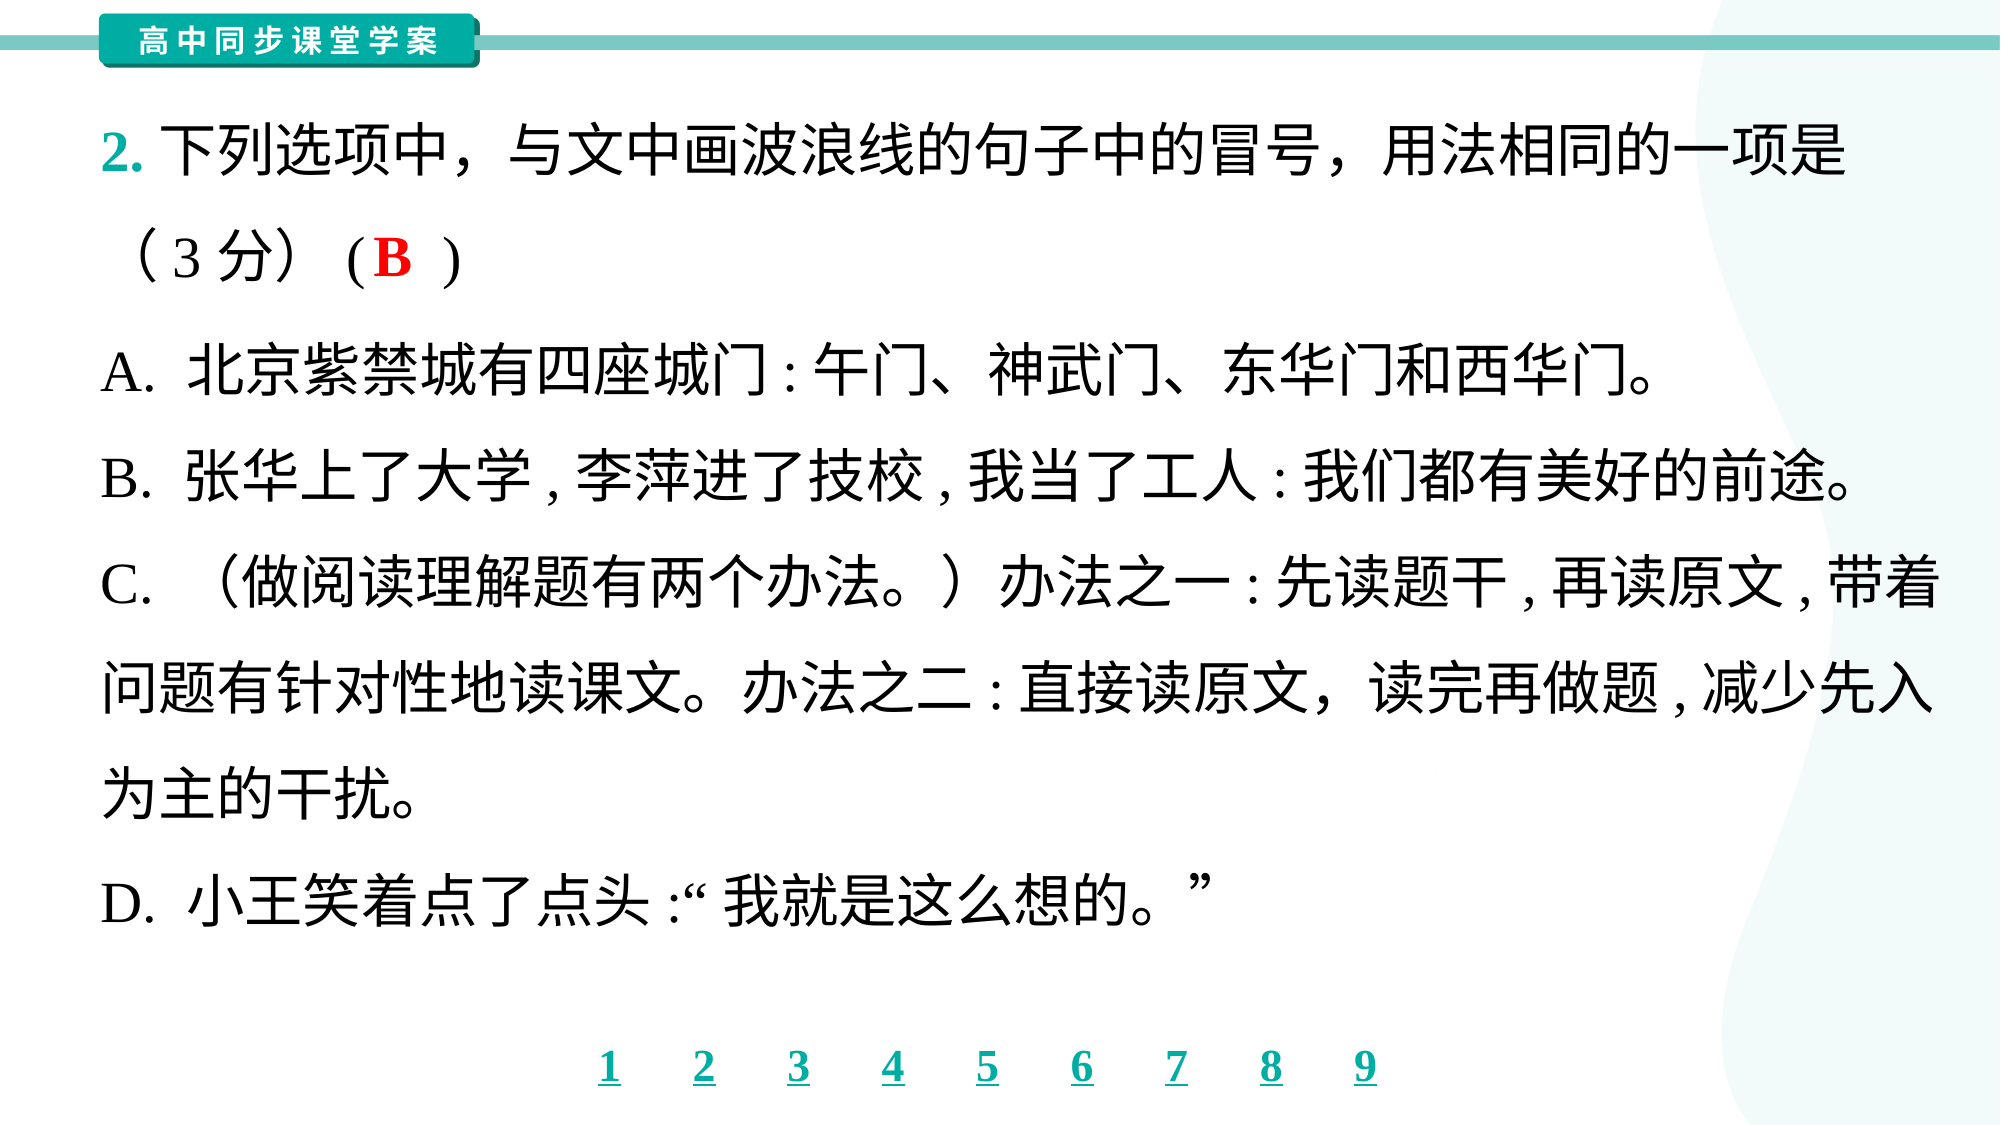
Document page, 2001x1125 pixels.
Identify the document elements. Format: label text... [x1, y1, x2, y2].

text_box 2.下列选项中，与文中画波浪线的句子中的冒号，用法相同的一项是 （3分）( ) [100, 76, 1899, 290]
picture [0, 0, 2000, 1125]
text_box B [352, 184, 434, 289]
text_box A. 北京紫禁城有四座城门:午门、神武门、东华门和西华门。 B. 张华上了大学,李萍进了技校,我当了工人:我们都有美好的前途。 C. （做阅读理解题有两个办法。）办法之一:先读题干,再读原文,带着 问题有针对性地读课文。办法之二:直接读原文，读完再做题,减少先入 为主的干扰。 D. 小王笑着点了点头:“我就是这么想的。” [100, 296, 1899, 934]
